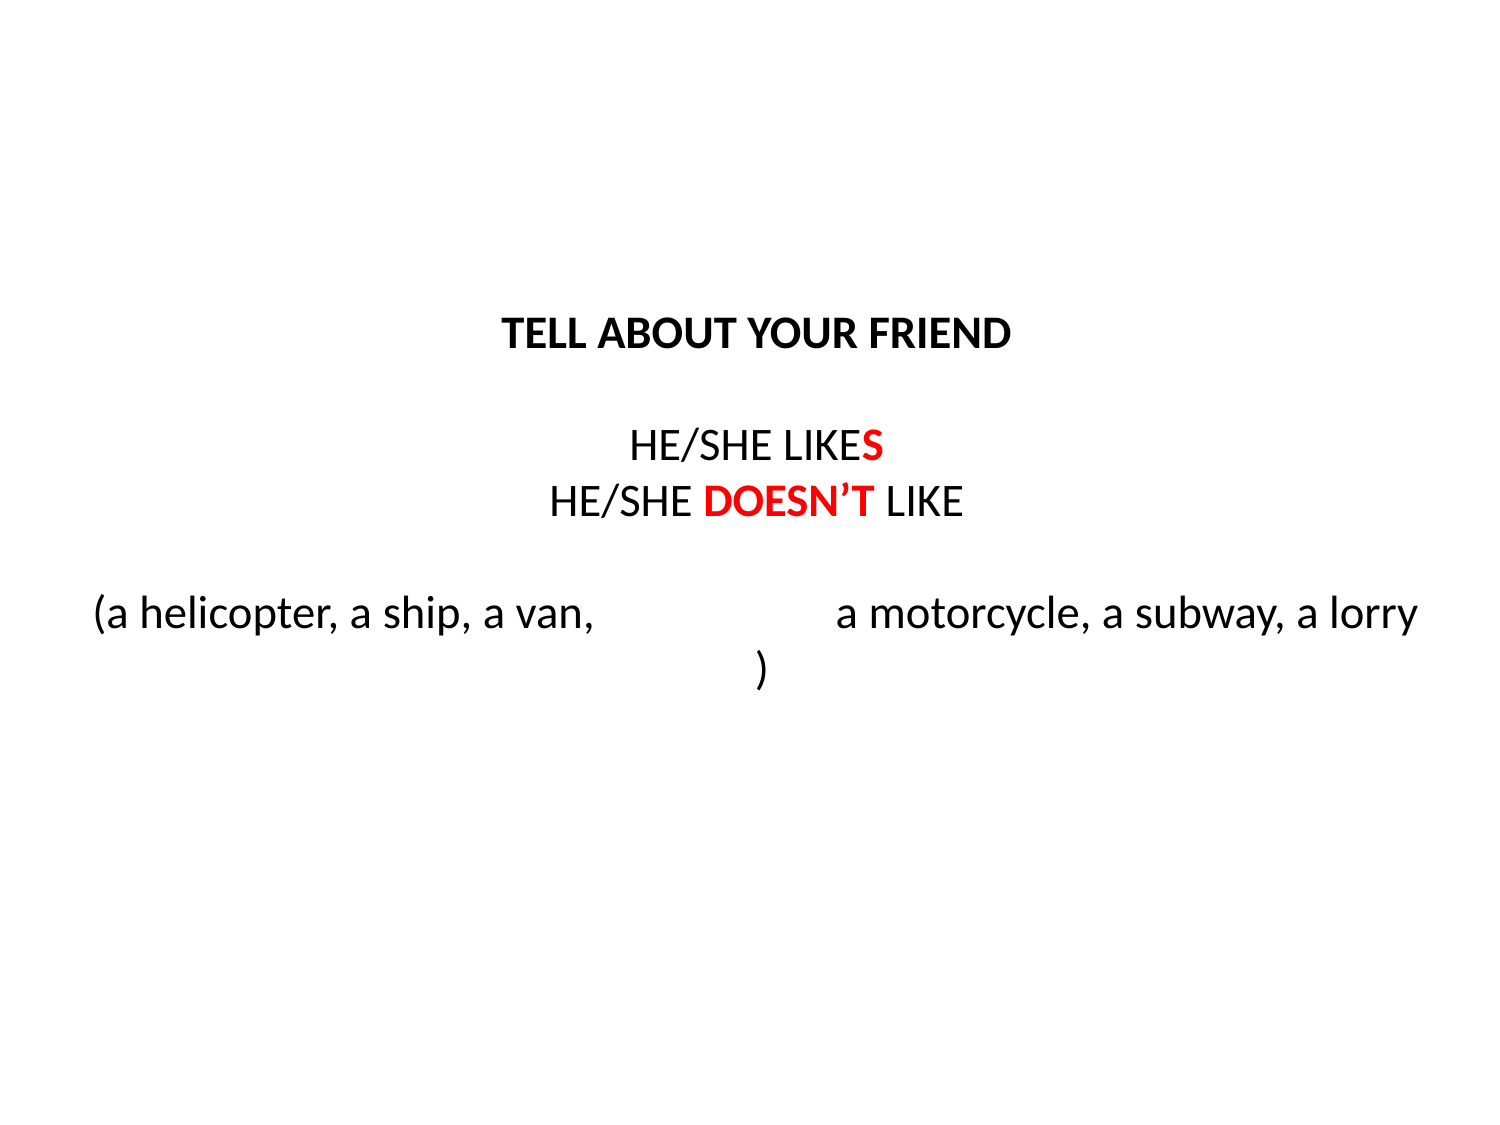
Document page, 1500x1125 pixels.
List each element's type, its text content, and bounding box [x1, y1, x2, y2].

title TELL ABOUT YOUR FRIEND HE/SHE LIKES HE/SHE DOESN’T LIKE (a helicopter, a ship, a van, a motorcycle, a subway, a lorry ) [76, 290, 1437, 986]
